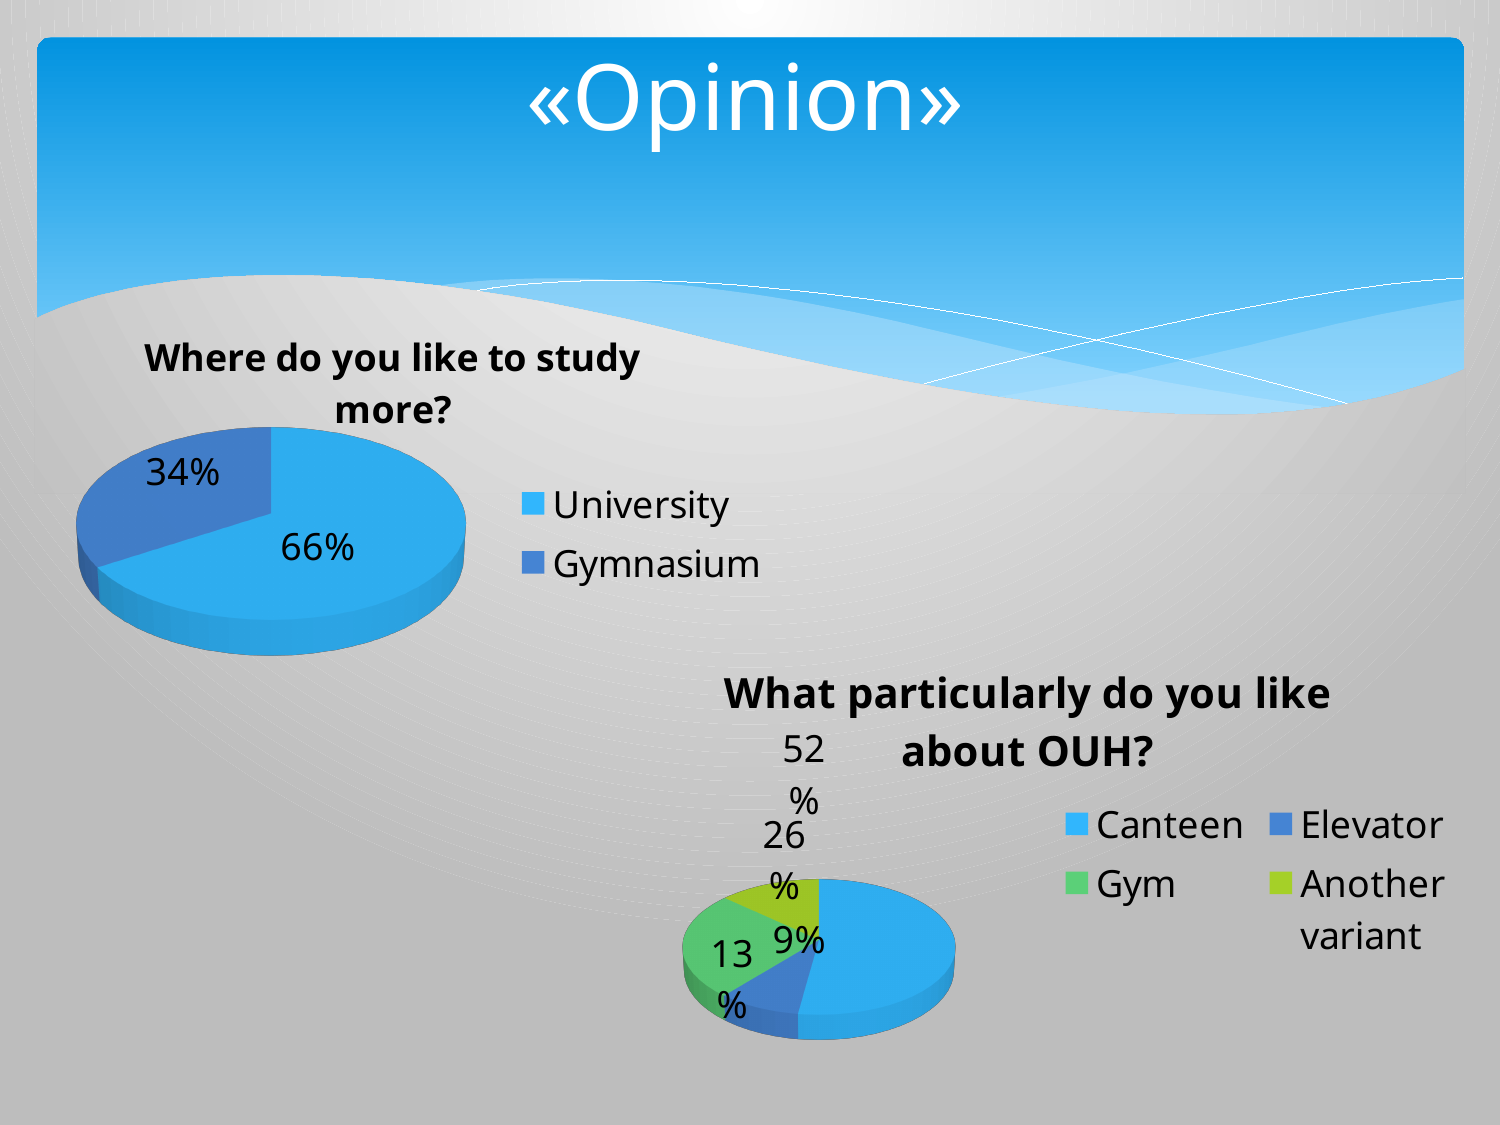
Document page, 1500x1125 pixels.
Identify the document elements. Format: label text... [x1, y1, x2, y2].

title «Opinion» [70, 0, 1421, 188]
chart [0, 302, 1471, 1125]
